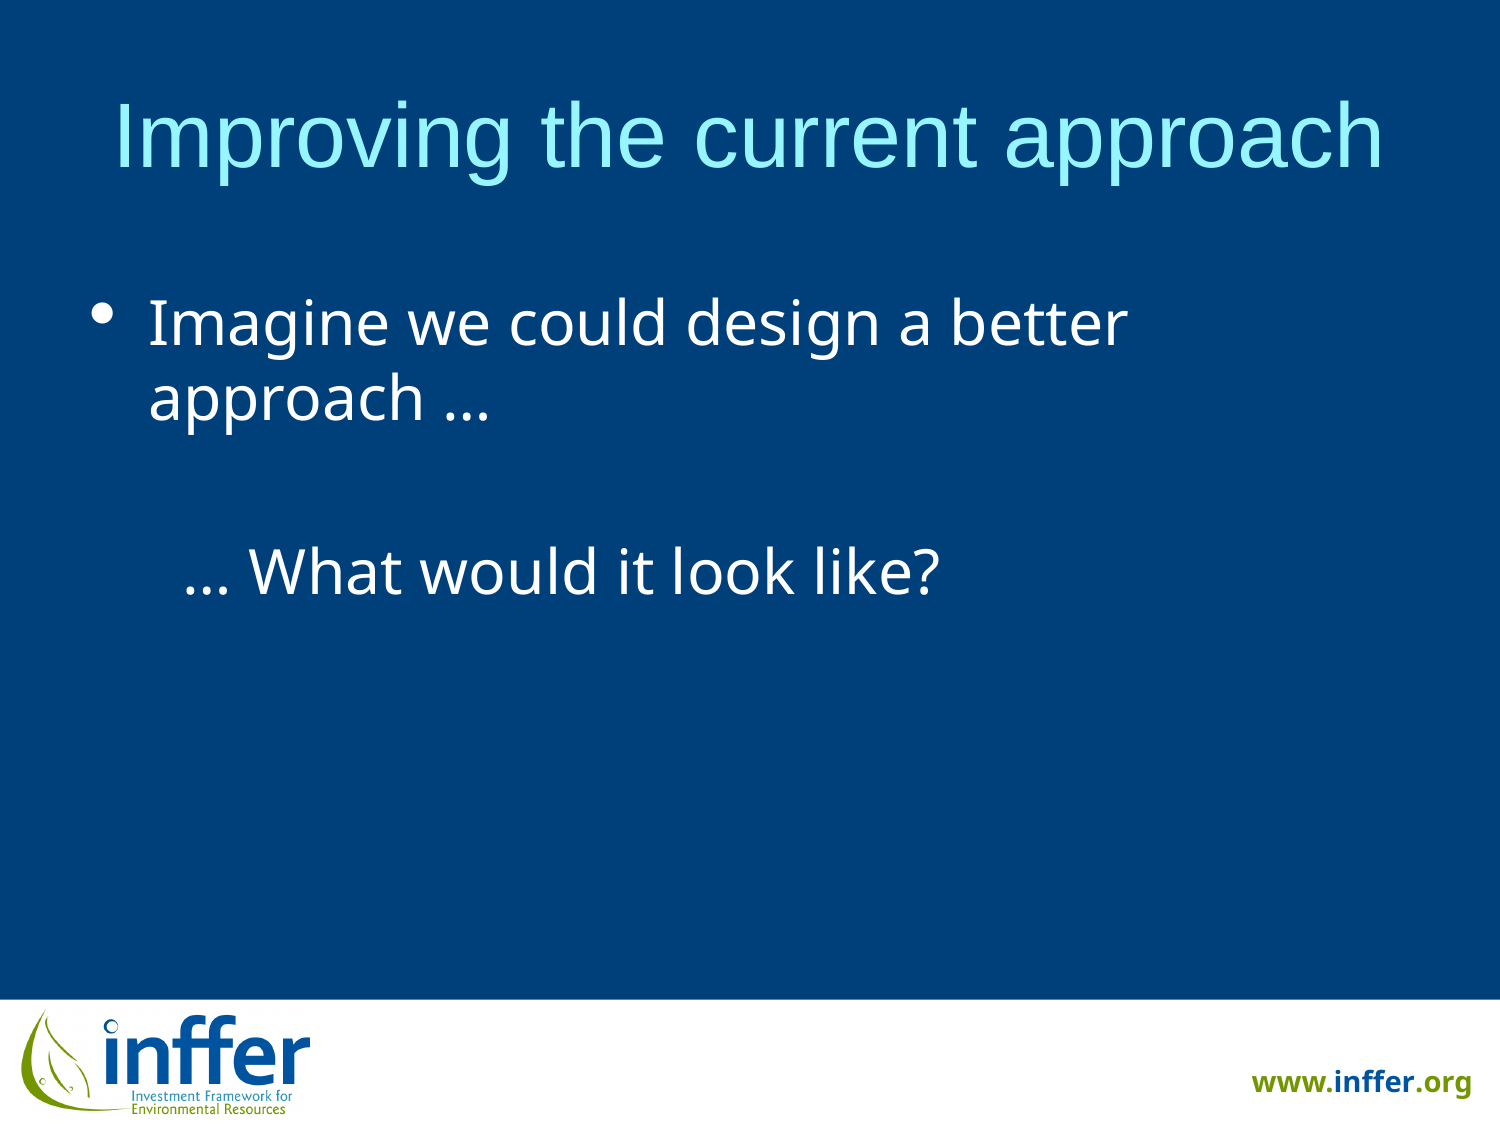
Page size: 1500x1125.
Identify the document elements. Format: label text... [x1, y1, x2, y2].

title Improving the current approach [74, 37, 1426, 226]
list Imagine we could design a better approach … … What would it look like? [76, 274, 1428, 1044]
picture [17, 1006, 313, 1118]
